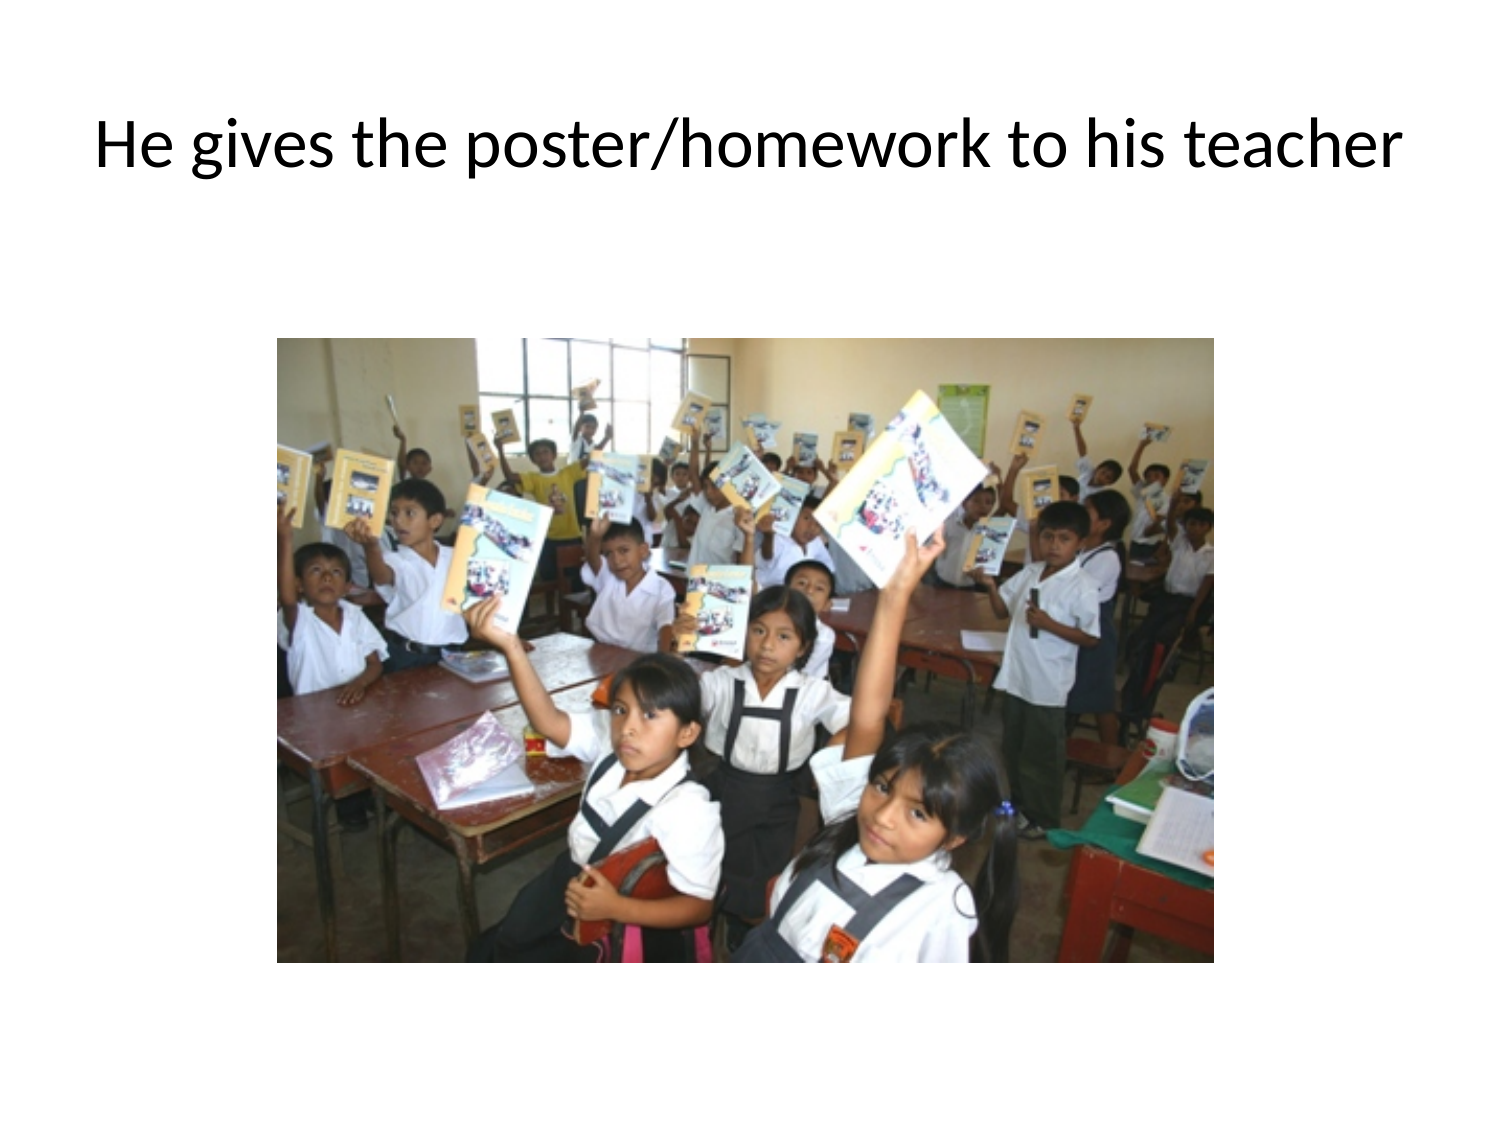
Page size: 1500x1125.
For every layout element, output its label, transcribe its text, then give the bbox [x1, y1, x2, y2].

picture [277, 337, 1214, 964]
title He gives the poster/homework to his teacher [75, 45, 1425, 233]
